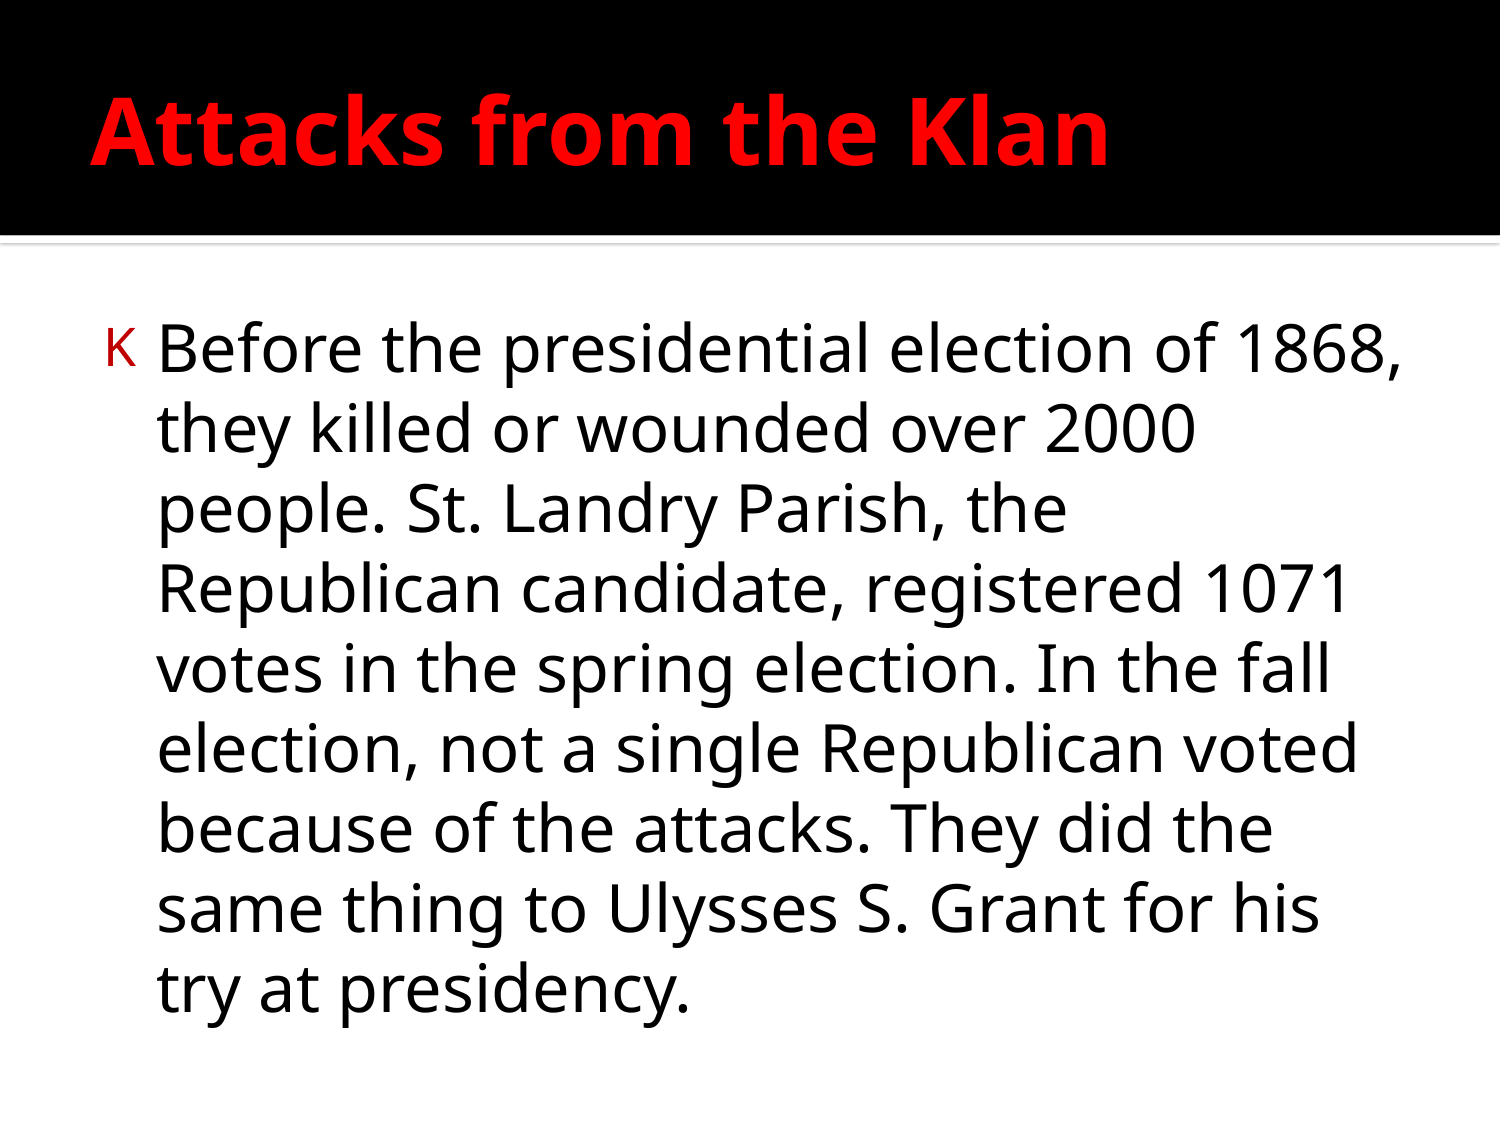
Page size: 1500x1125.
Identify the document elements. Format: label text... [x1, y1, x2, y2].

title Attacks from the Klan [75, 25, 1425, 231]
list Before the presidential election of 1868, they killed or wounded over 2000 people. St. Landry Parish, the Republican candidate, registered 1071 votes in the spring election. In the fall election, not a single Republican voted because of the attacks. They did the same thing to Ulysses S. Grant for his try at presidency. [75, 291, 1425, 1050]
